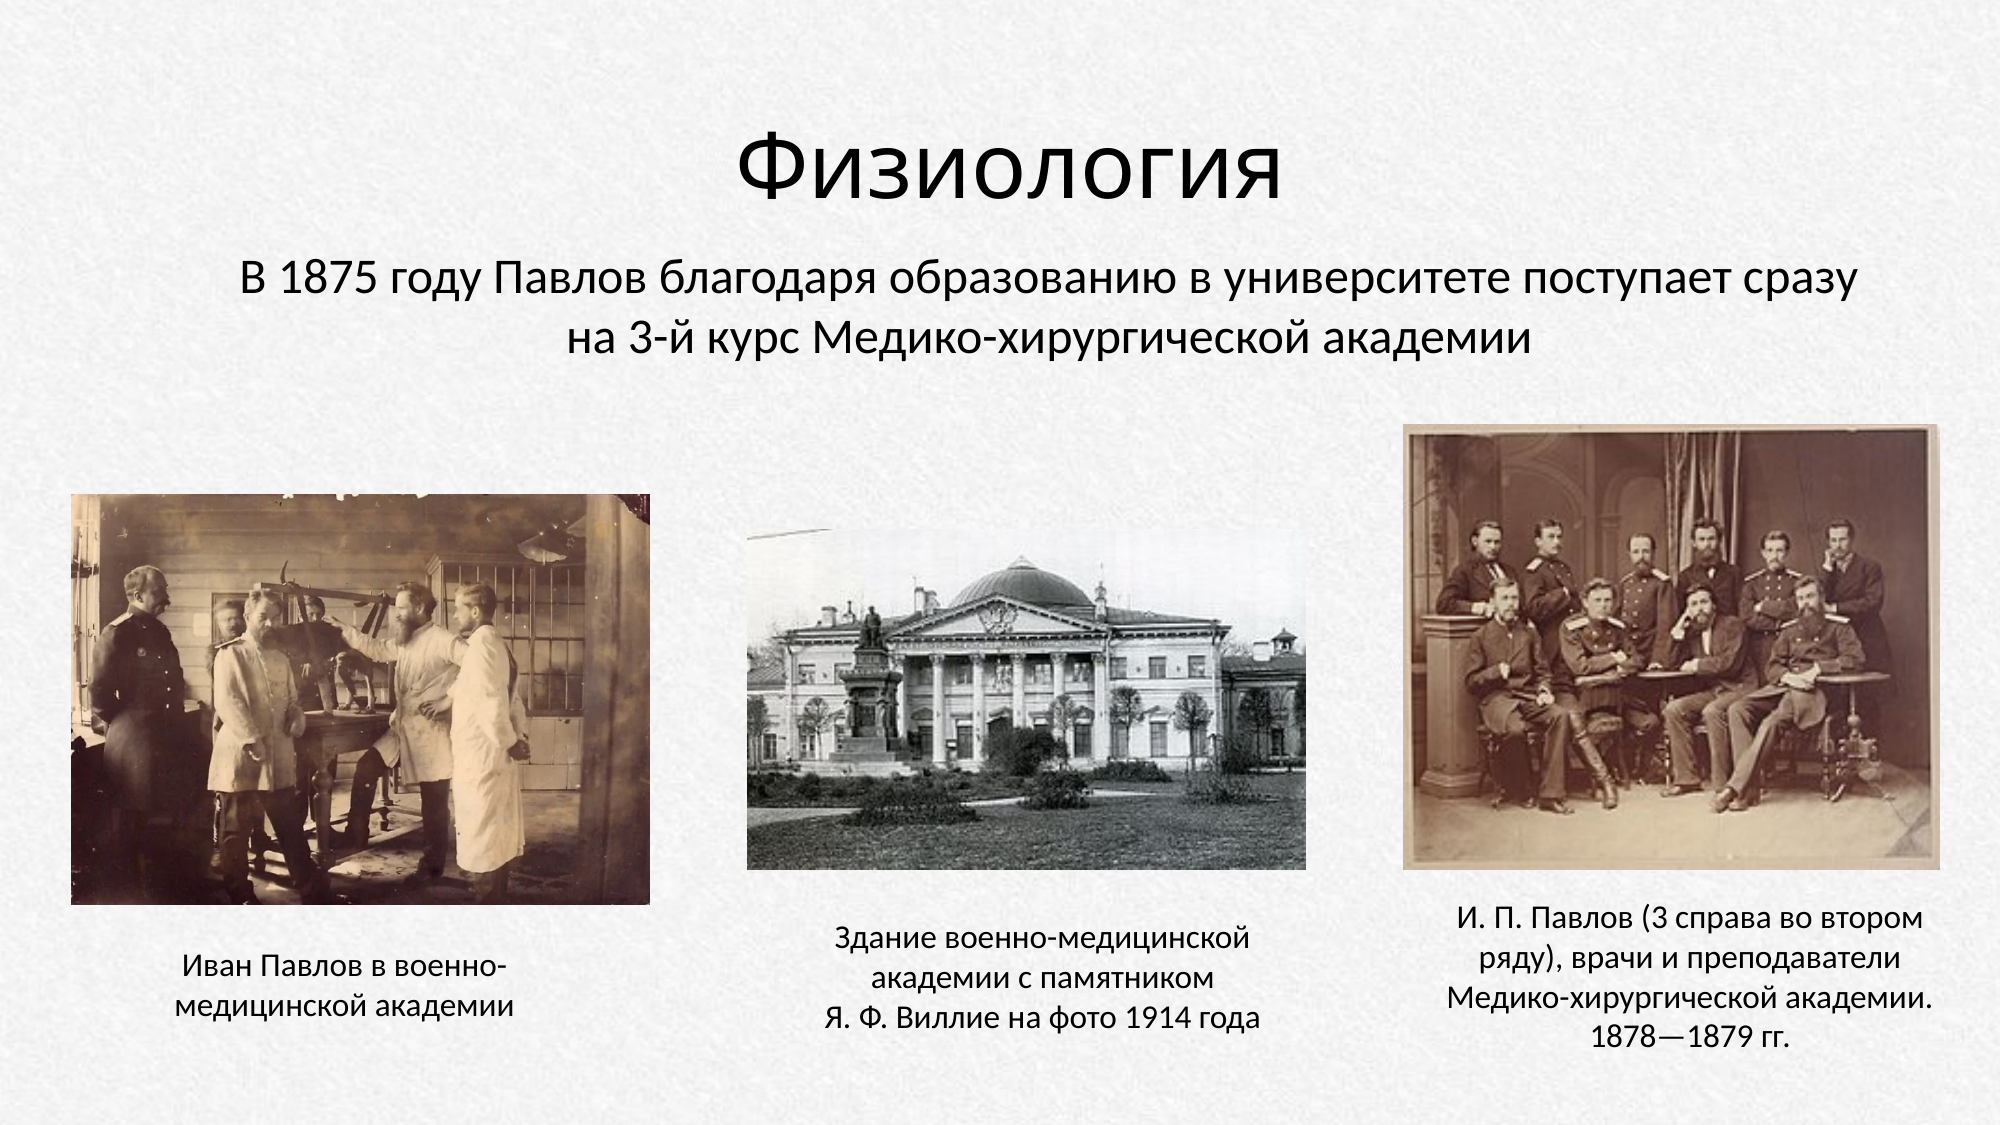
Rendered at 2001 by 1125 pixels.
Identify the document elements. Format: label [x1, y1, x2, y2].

list [747, 529, 1306, 870]
picture [0, 0, 2000, 1125]
